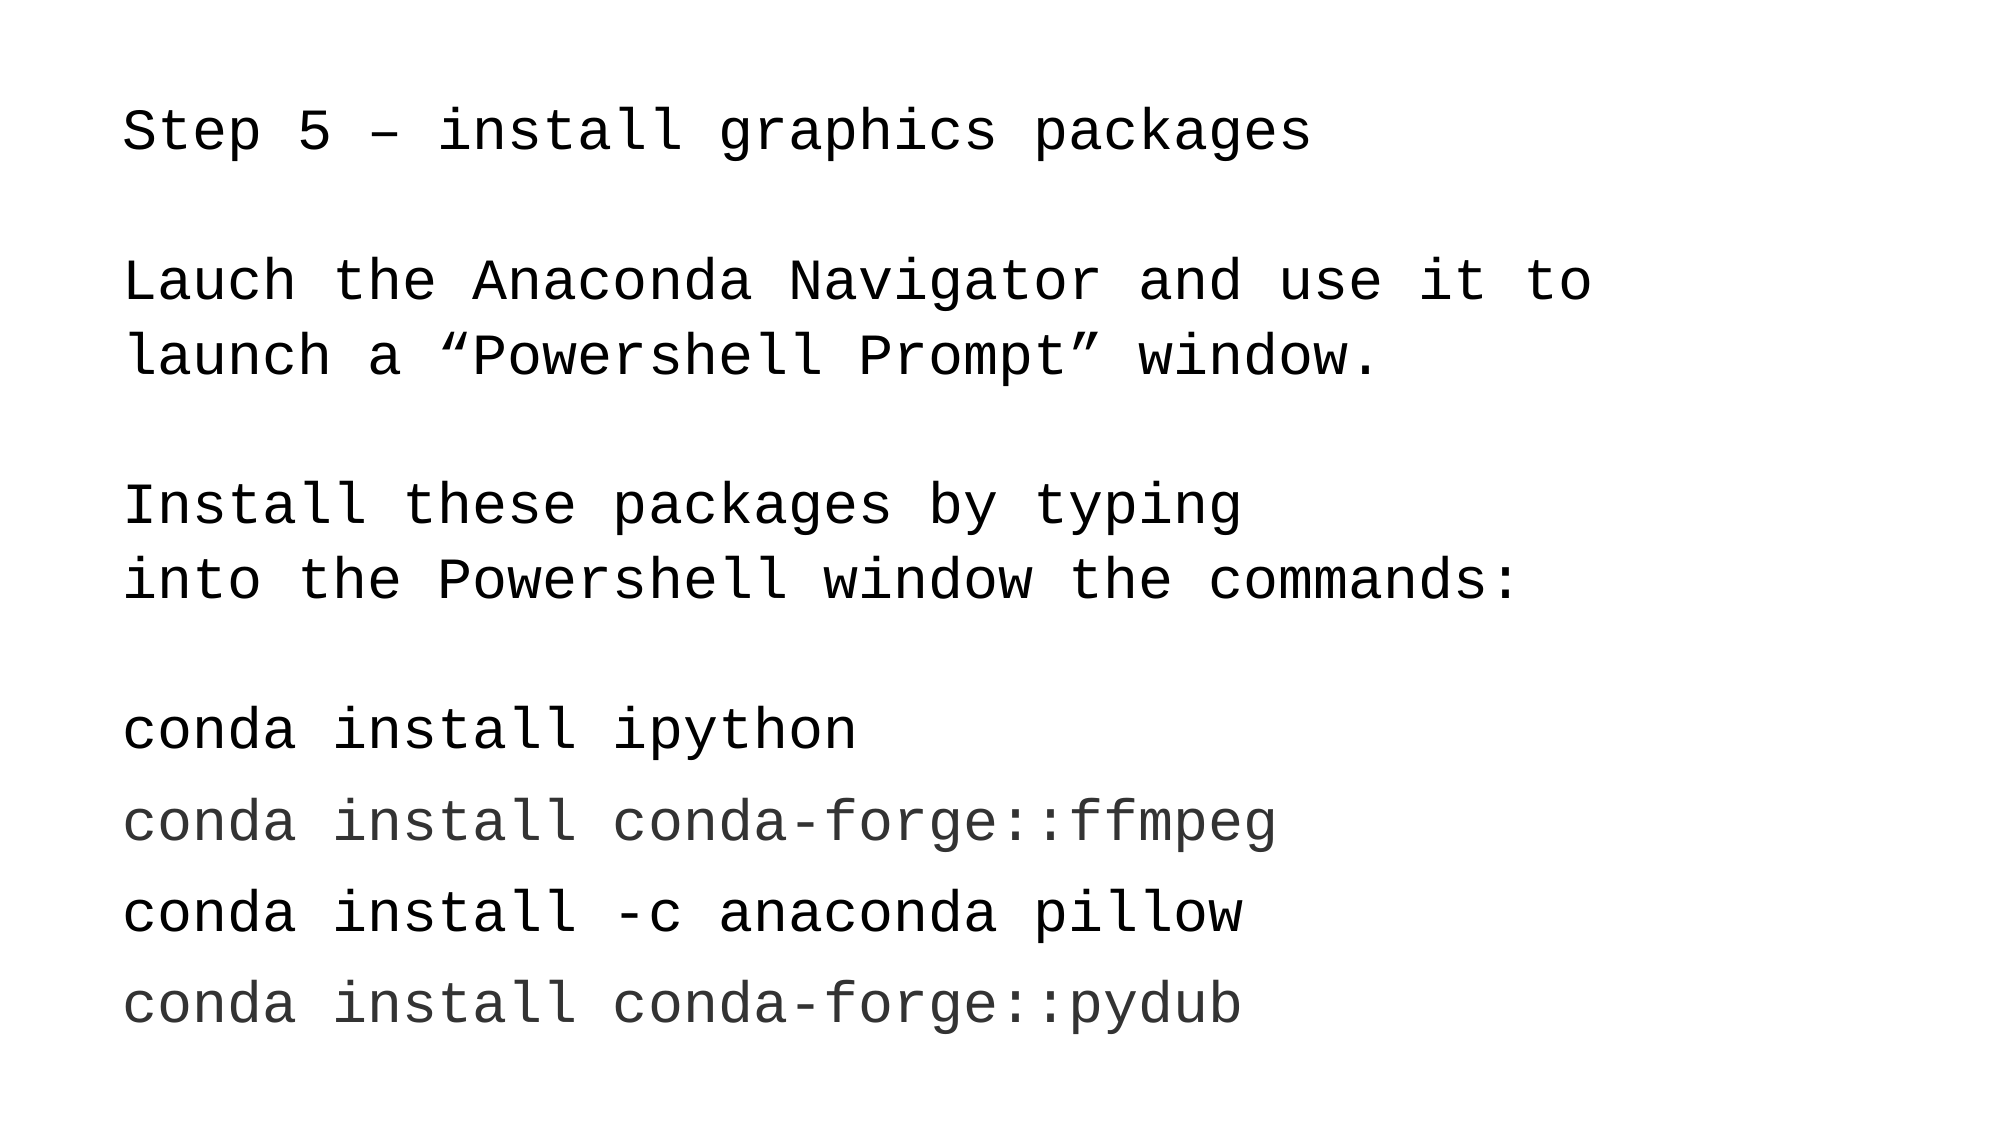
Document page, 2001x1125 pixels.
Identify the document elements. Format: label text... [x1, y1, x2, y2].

text_box Step 5 – install graphics packages Lauch the Anaconda Navigator and use it to launch a “Powershell Prompt” window. Install these packages by typing into the Powershell window the commands: conda install ipython conda install conda-forge::ffmpeg conda install -c anaconda pillow conda install conda-forge::pydub [108, 79, 1697, 1042]
